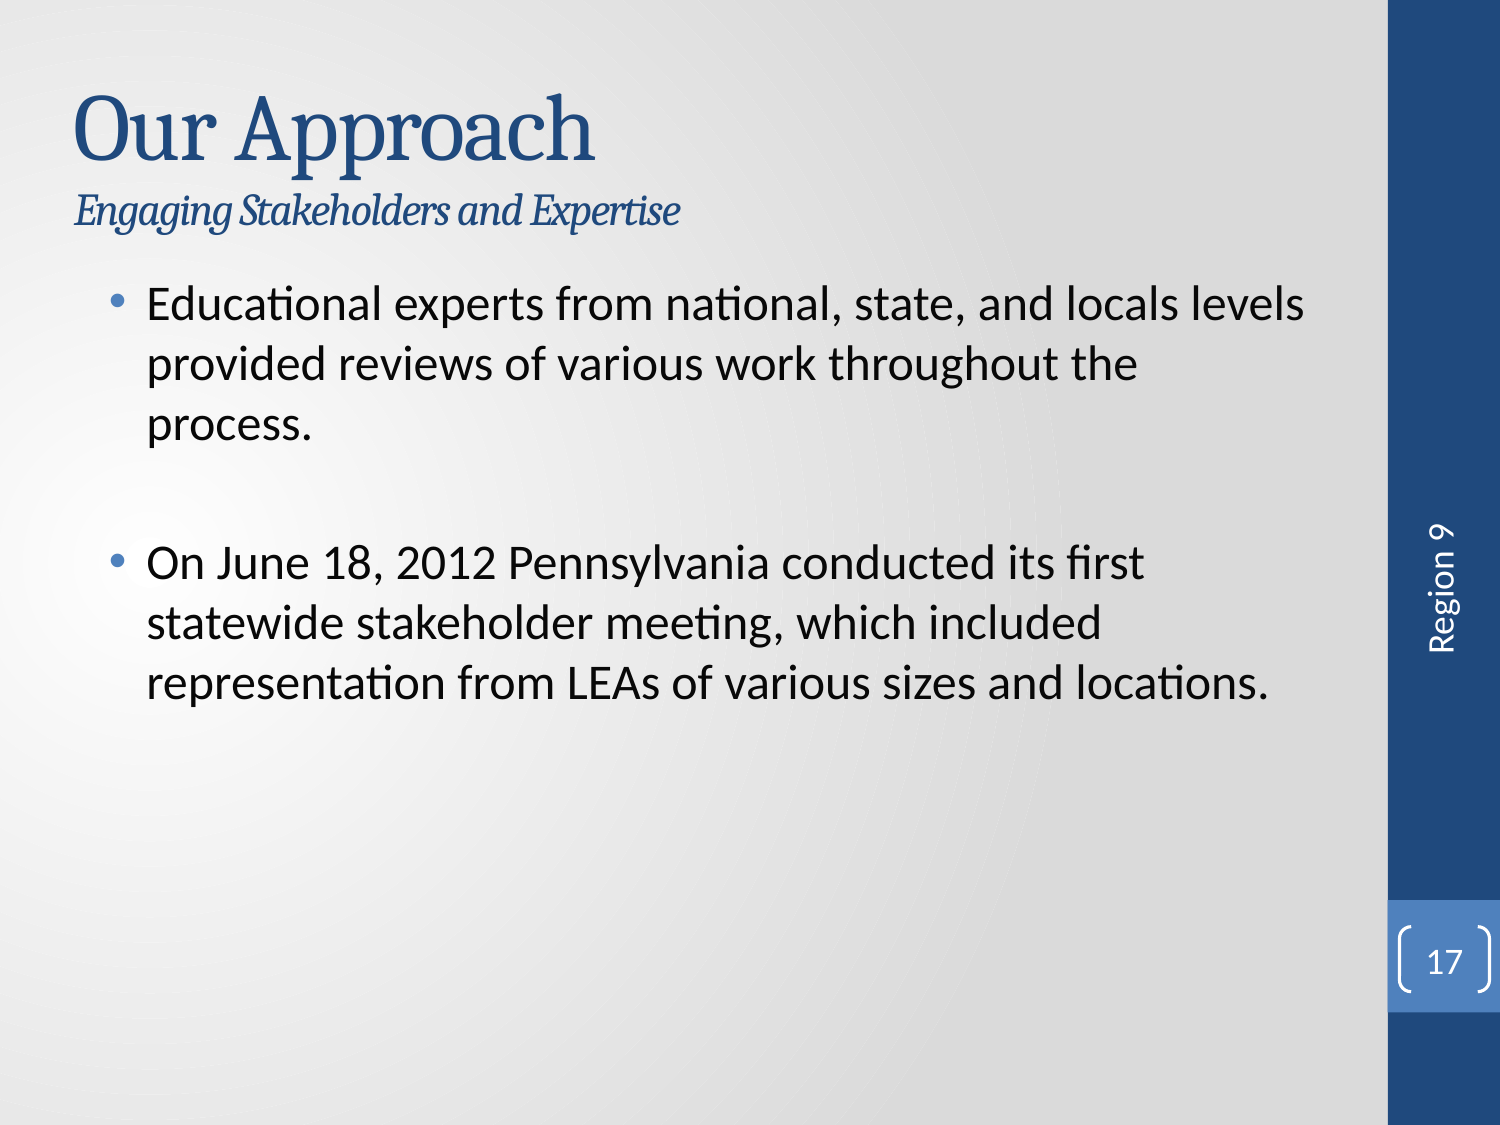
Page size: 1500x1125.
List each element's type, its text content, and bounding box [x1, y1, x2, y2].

title Our Approach Engaging Stakeholders and Expertise [59, 50, 1409, 249]
list Educational experts from national, state, and locals levels provided reviews of various work throughout the process. On June 18, 2012 Pennsylvania conducted its first statewide stakeholder meeting, which included representation from LEAs of various sizes and locations. [75, 262, 1325, 1050]
slide_number 17 [1397, 925, 1492, 994]
footer Region 9 [1408, 500, 1469, 889]
